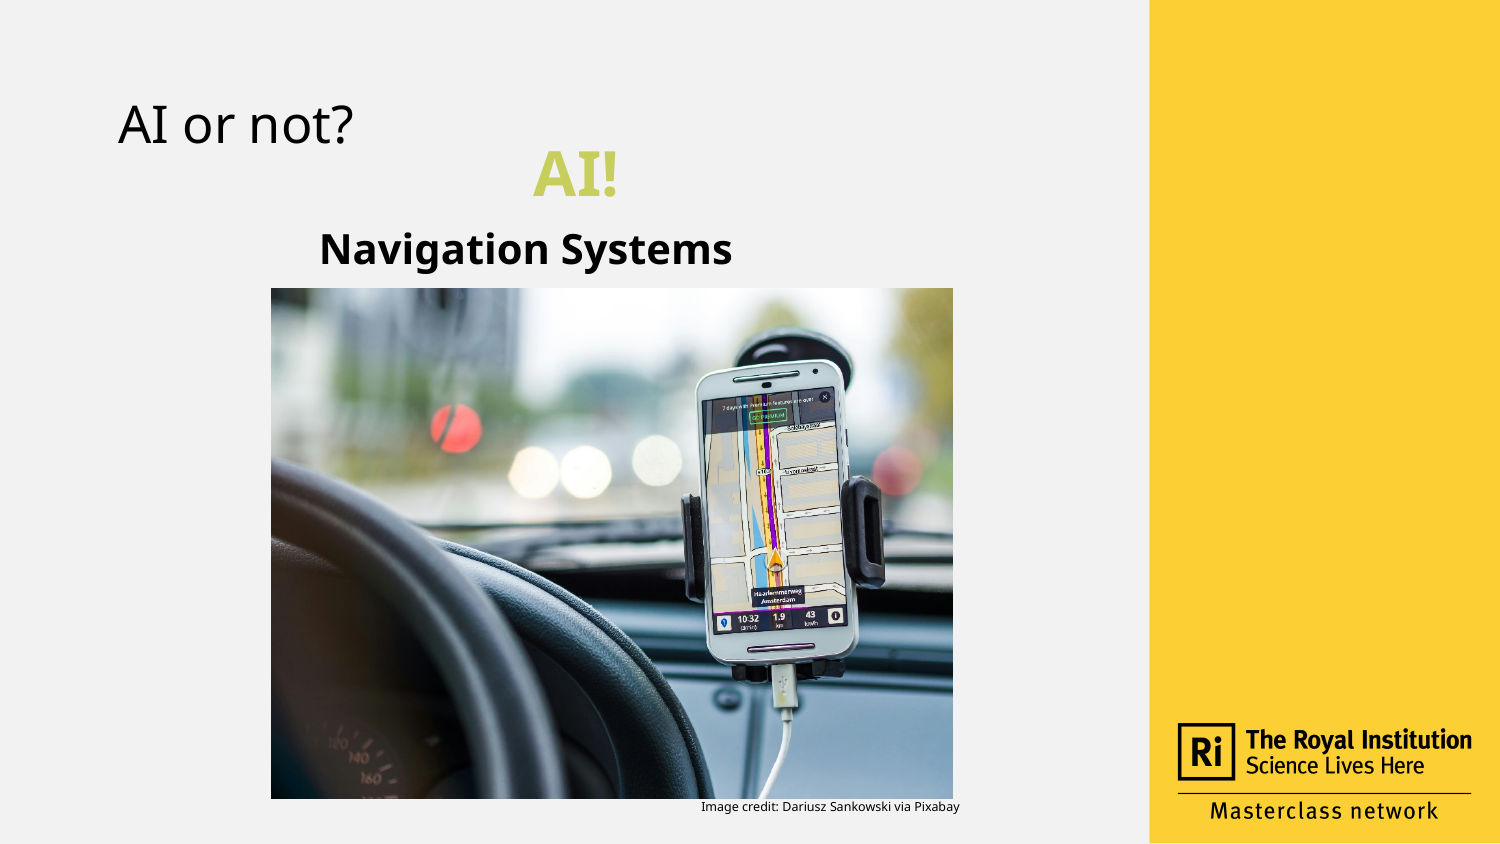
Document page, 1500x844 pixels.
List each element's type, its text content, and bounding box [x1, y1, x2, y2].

picture [1149, 702, 1500, 844]
list Navigation Systems [303, 220, 951, 288]
title AI or not? [103, 44, 1397, 208]
text_box AI! [519, 126, 886, 217]
picture [271, 288, 953, 799]
text_box Image credit: Dariusz Sankowski via Pixabay [545, 793, 972, 844]
